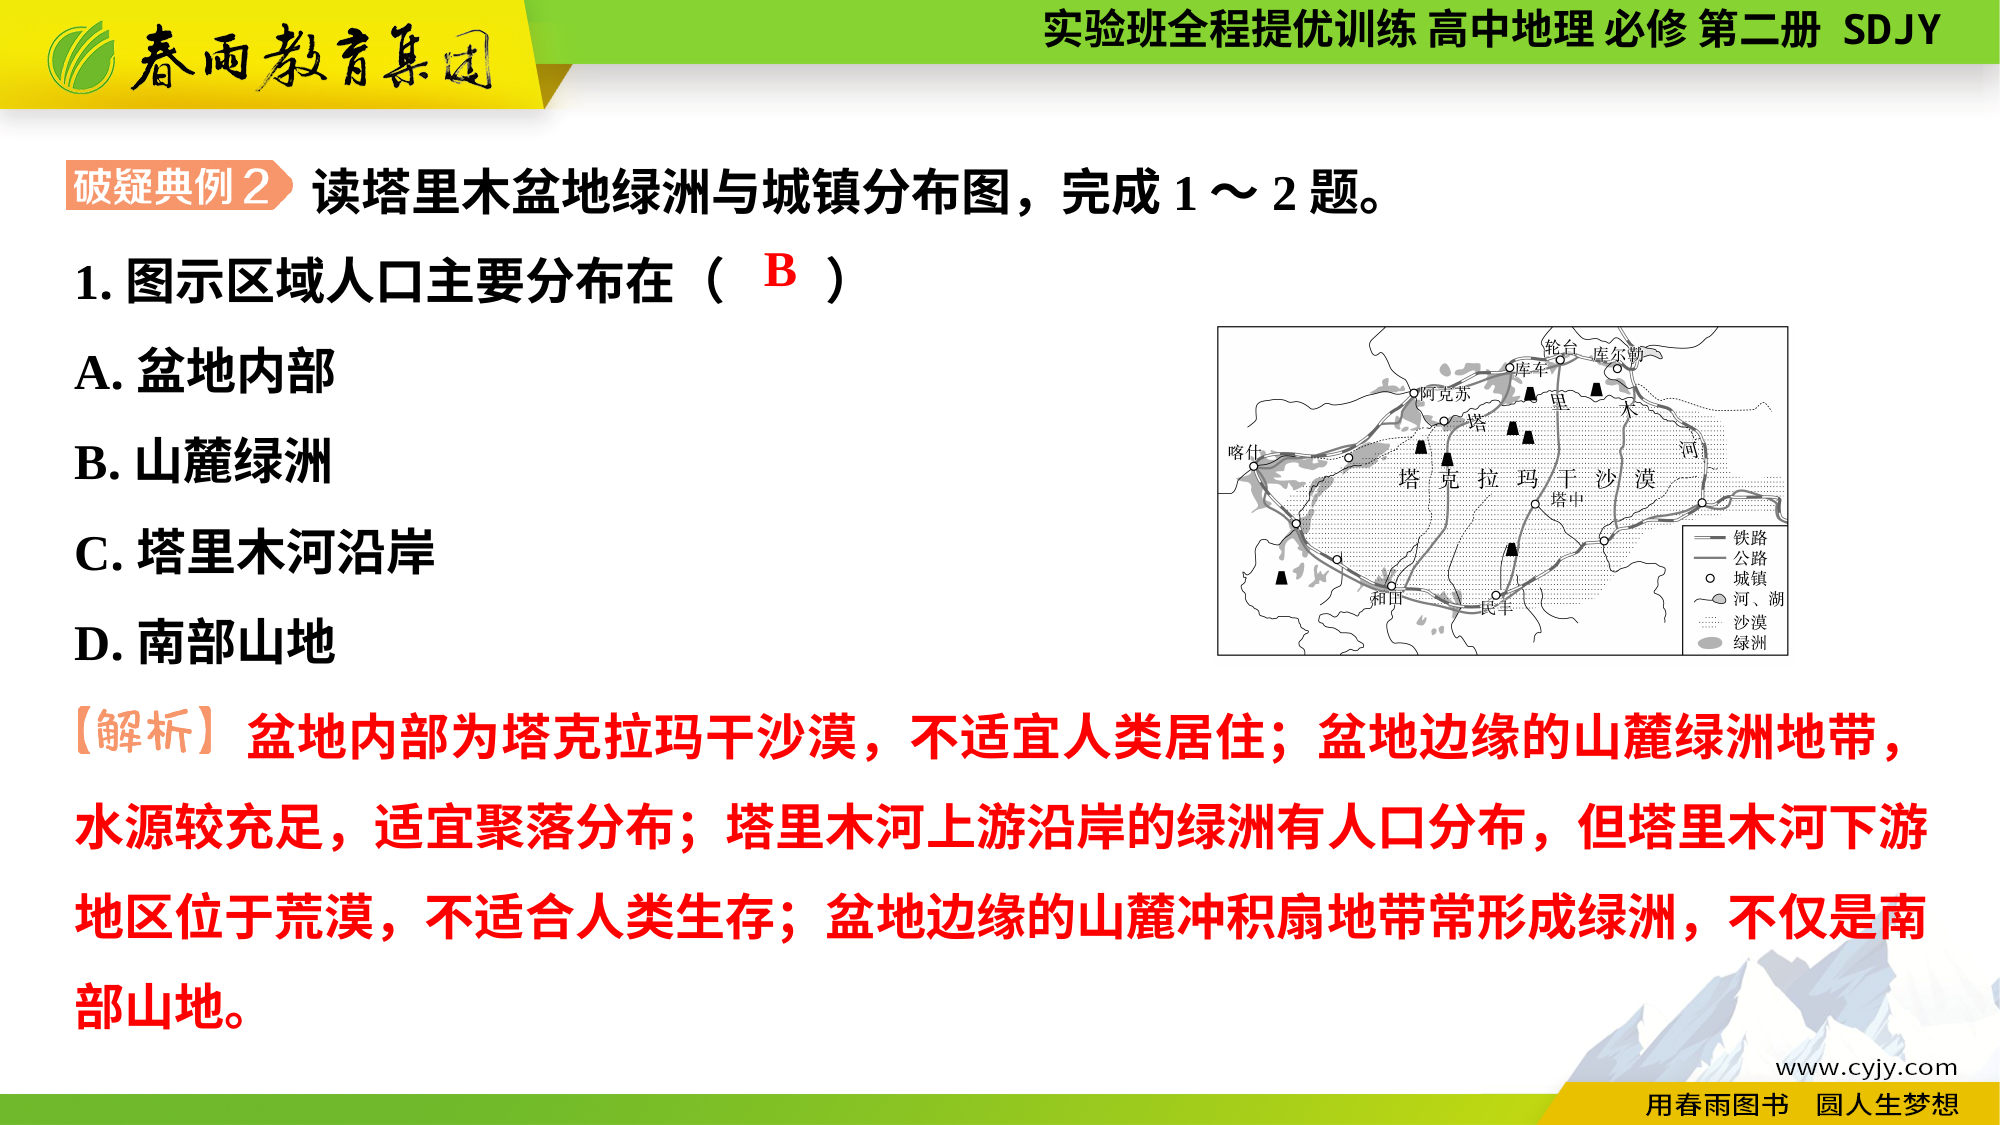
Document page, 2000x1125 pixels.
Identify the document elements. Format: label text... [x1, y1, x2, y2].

picture [0, 0, 2000, 1125]
text_box B [749, 228, 813, 304]
text_box 盆地内部为塔克拉玛干沙漠，不适宜人类居住；盆地边缘的山麓绿洲地带，水源较充足，适宜聚落分布；塔里木河上游沿岸的绿洲有人口分布，但塔里木河下游地区位于荒漠，不适合人类生存；盆地边缘的山麓冲积扇地带常形成绿洲，不仅是南部山地。 [59, 668, 1944, 1044]
list 读塔里木盆地绿洲与城镇分布图，完成1～2题。 1.图示区域人口主要分布在（ ） A.盆地内部 B.山麓绿洲 C.塔里木河沿岸 D.南部山地 [59, 122, 1944, 668]
